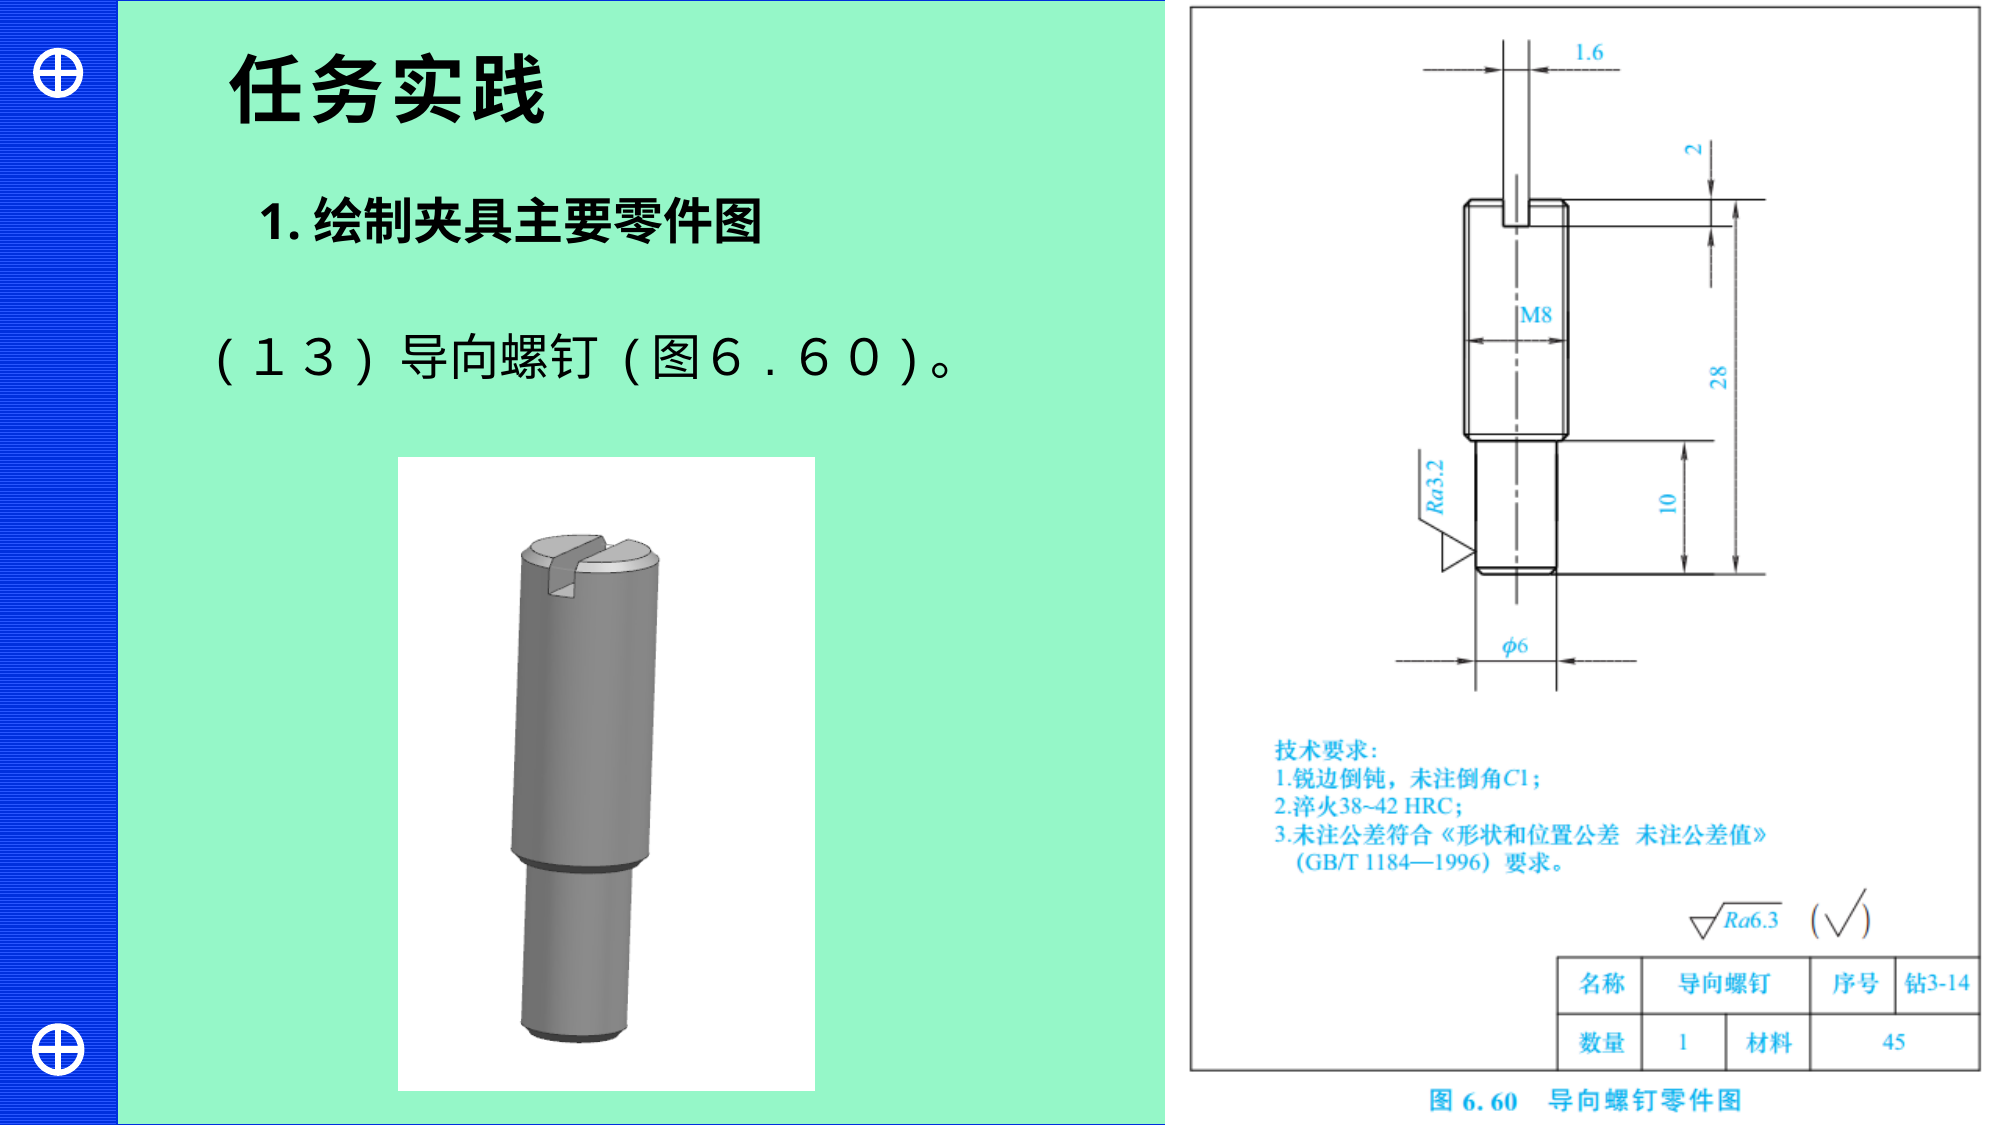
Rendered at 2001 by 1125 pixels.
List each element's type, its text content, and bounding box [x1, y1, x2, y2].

picture [1165, 0, 2000, 1125]
text_box 任务实践 [126, 18, 1165, 140]
text_box 1.绘制夹具主要零件图 [243, 182, 1165, 258]
text_box (１３) 导向螺钉 (图６.６０)。 [126, 287, 1165, 428]
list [397, 457, 815, 1091]
